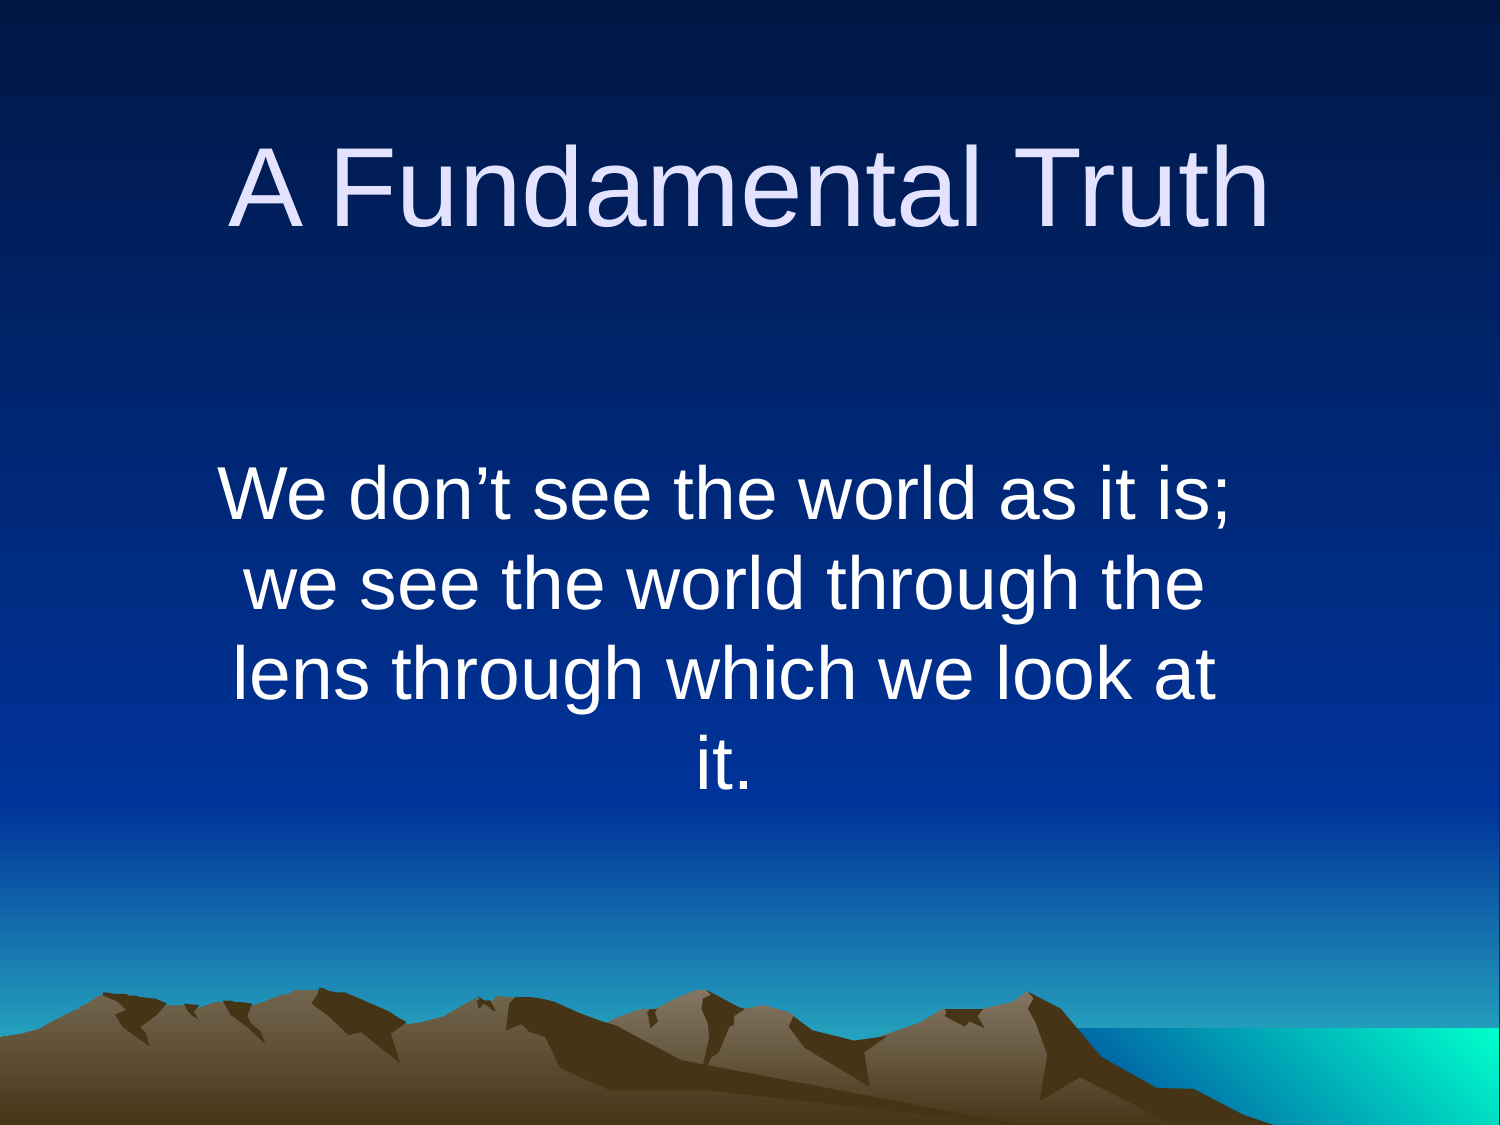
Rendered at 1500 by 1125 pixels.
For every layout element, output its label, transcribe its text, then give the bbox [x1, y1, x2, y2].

subtitle We don’t see the world as it is; we see the world through the lens through which we look at it. [199, 437, 1251, 876]
title A Fundamental Truth [74, 74, 1426, 288]
